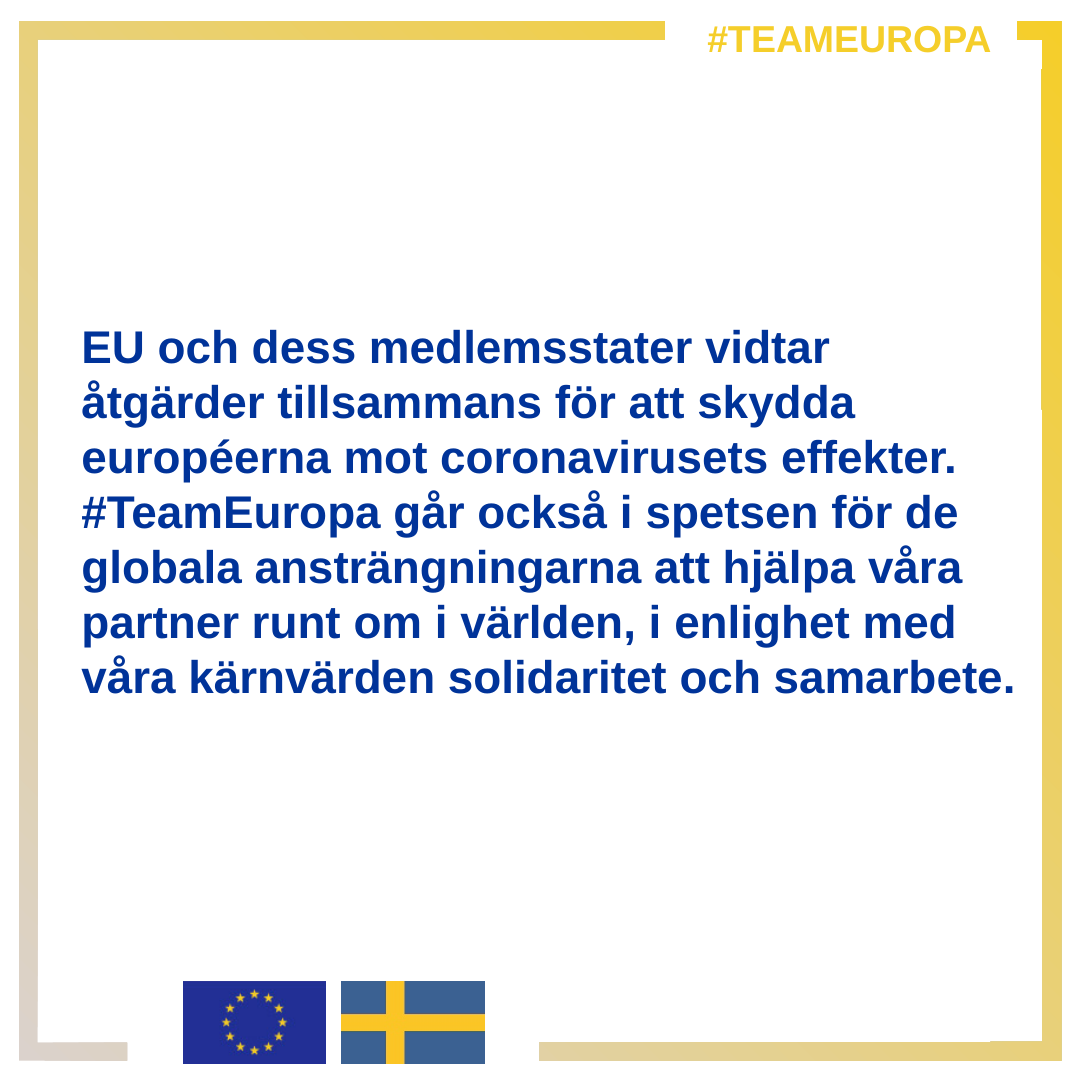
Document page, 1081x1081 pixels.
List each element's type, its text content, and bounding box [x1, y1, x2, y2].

text_box [18, 20, 666, 1062]
text_box [538, 20, 1063, 1062]
picture [182, 980, 327, 1065]
text_box EU och dess medlemsstater vidtar åtgärder tillsammans för att skydda européerna mot coronavirusets effekter. #TeamEuropa går också i spetsen för de globala ansträngningarna att hjälpa våra partner runt om i världen, i enlighet med våra kärnvärden solidaritet och samarbete. [66, 310, 1031, 710]
picture [340, 980, 486, 1065]
text_box #TEAMEUROPA [692, 7, 1007, 68]
